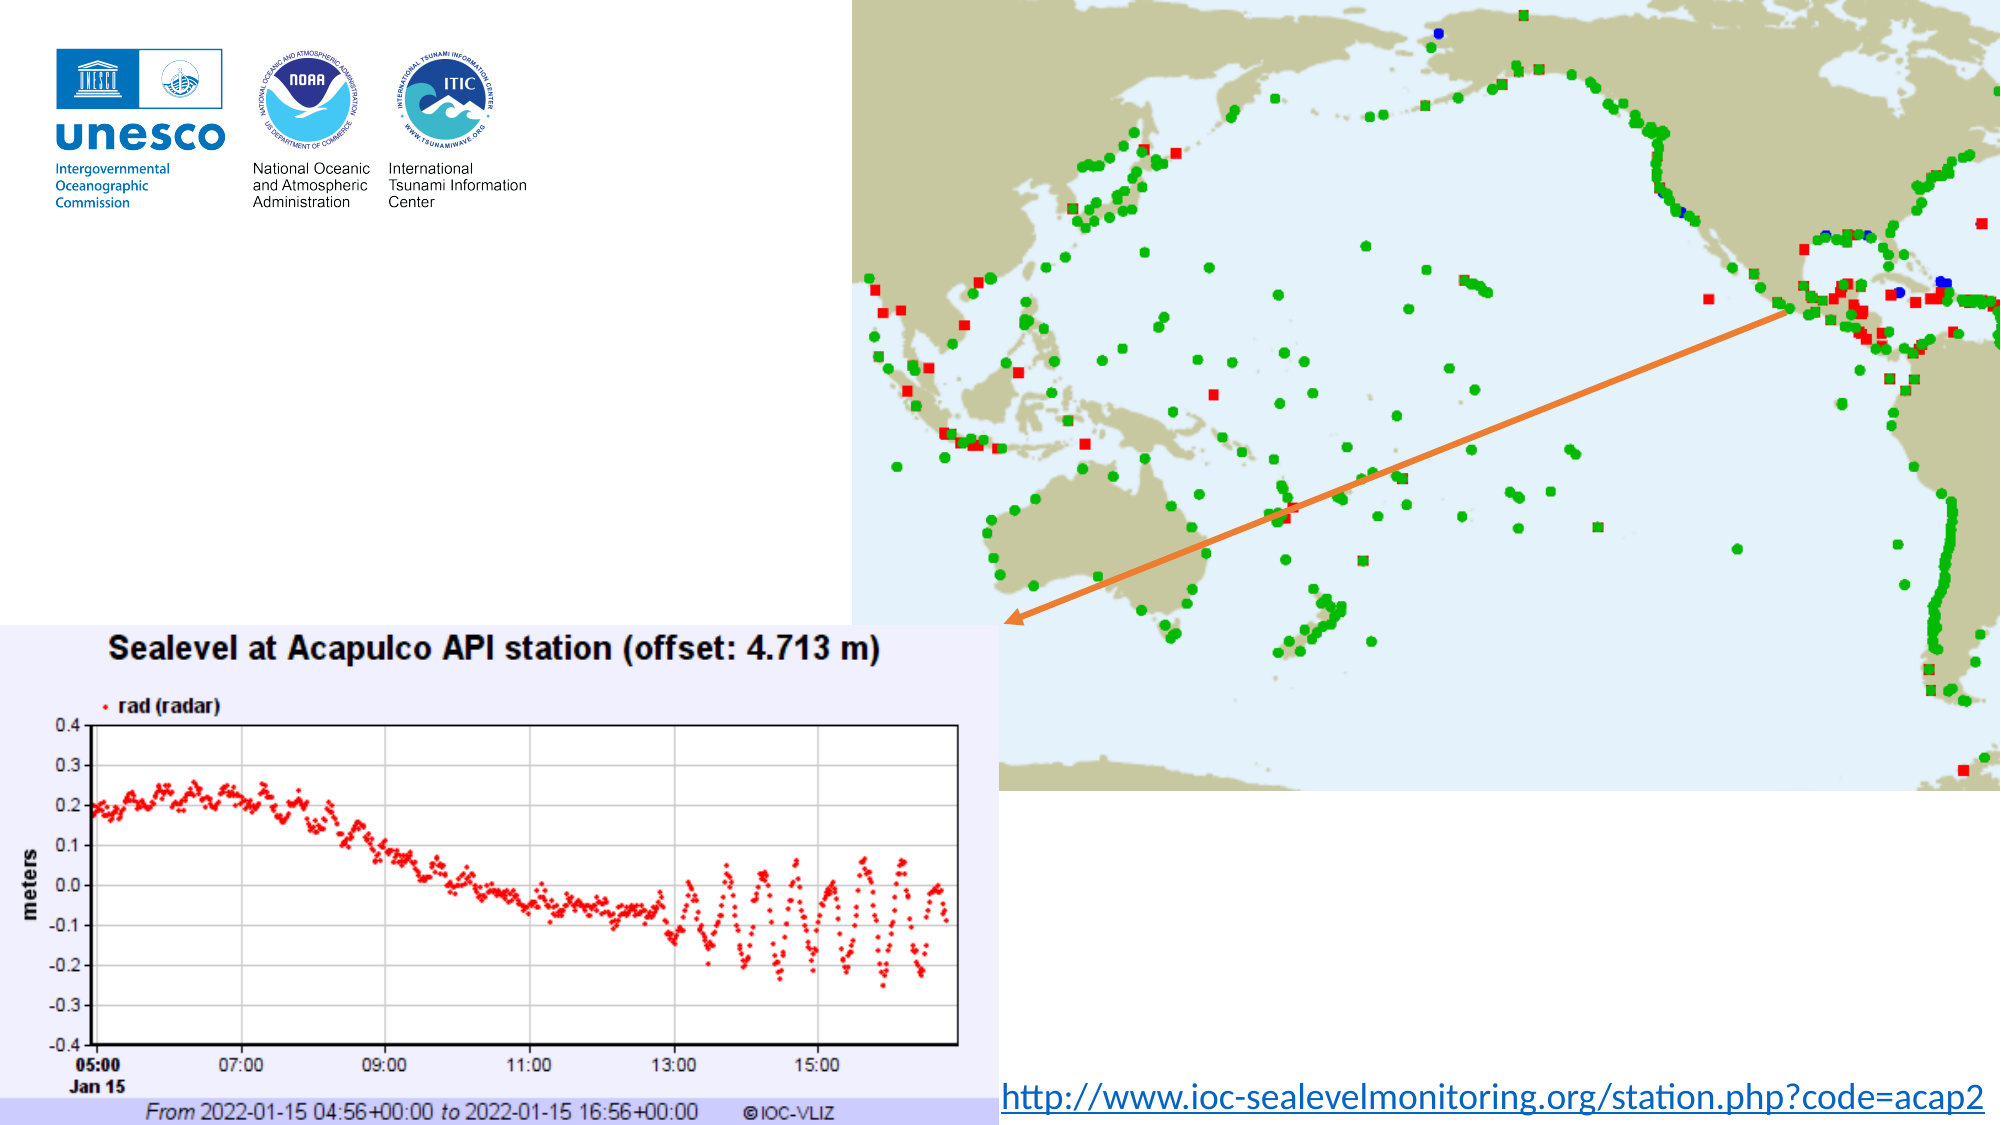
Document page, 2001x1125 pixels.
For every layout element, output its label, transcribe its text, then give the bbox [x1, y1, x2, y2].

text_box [1003, 312, 1787, 624]
text_box http://www.ioc-sealevelmonitoring.org/station.php?code=acap2 [999, 1064, 2000, 1125]
picture [0, 0, 2000, 1125]
picture [43, 35, 527, 221]
